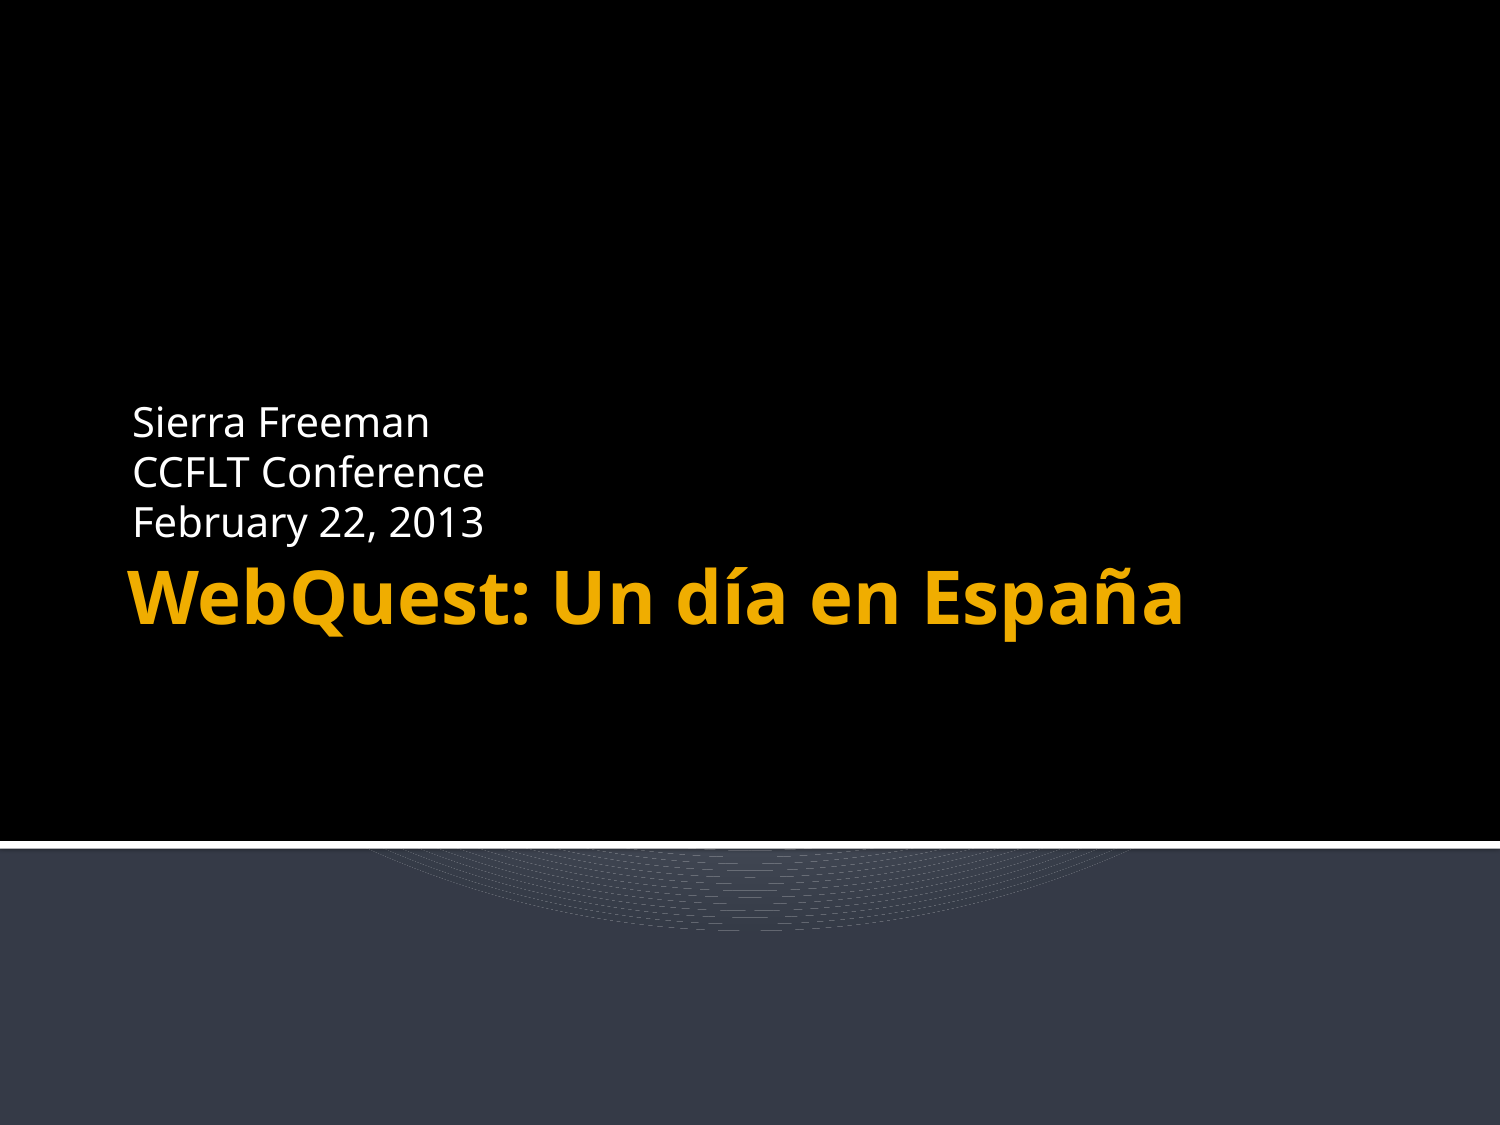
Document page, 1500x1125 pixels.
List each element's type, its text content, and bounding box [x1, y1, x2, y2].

title WebQuest: Un día en España [112, 550, 1438, 825]
subtitle Sierra Freeman CCFLT Conference February 22, 2013 [112, 299, 1438, 546]
